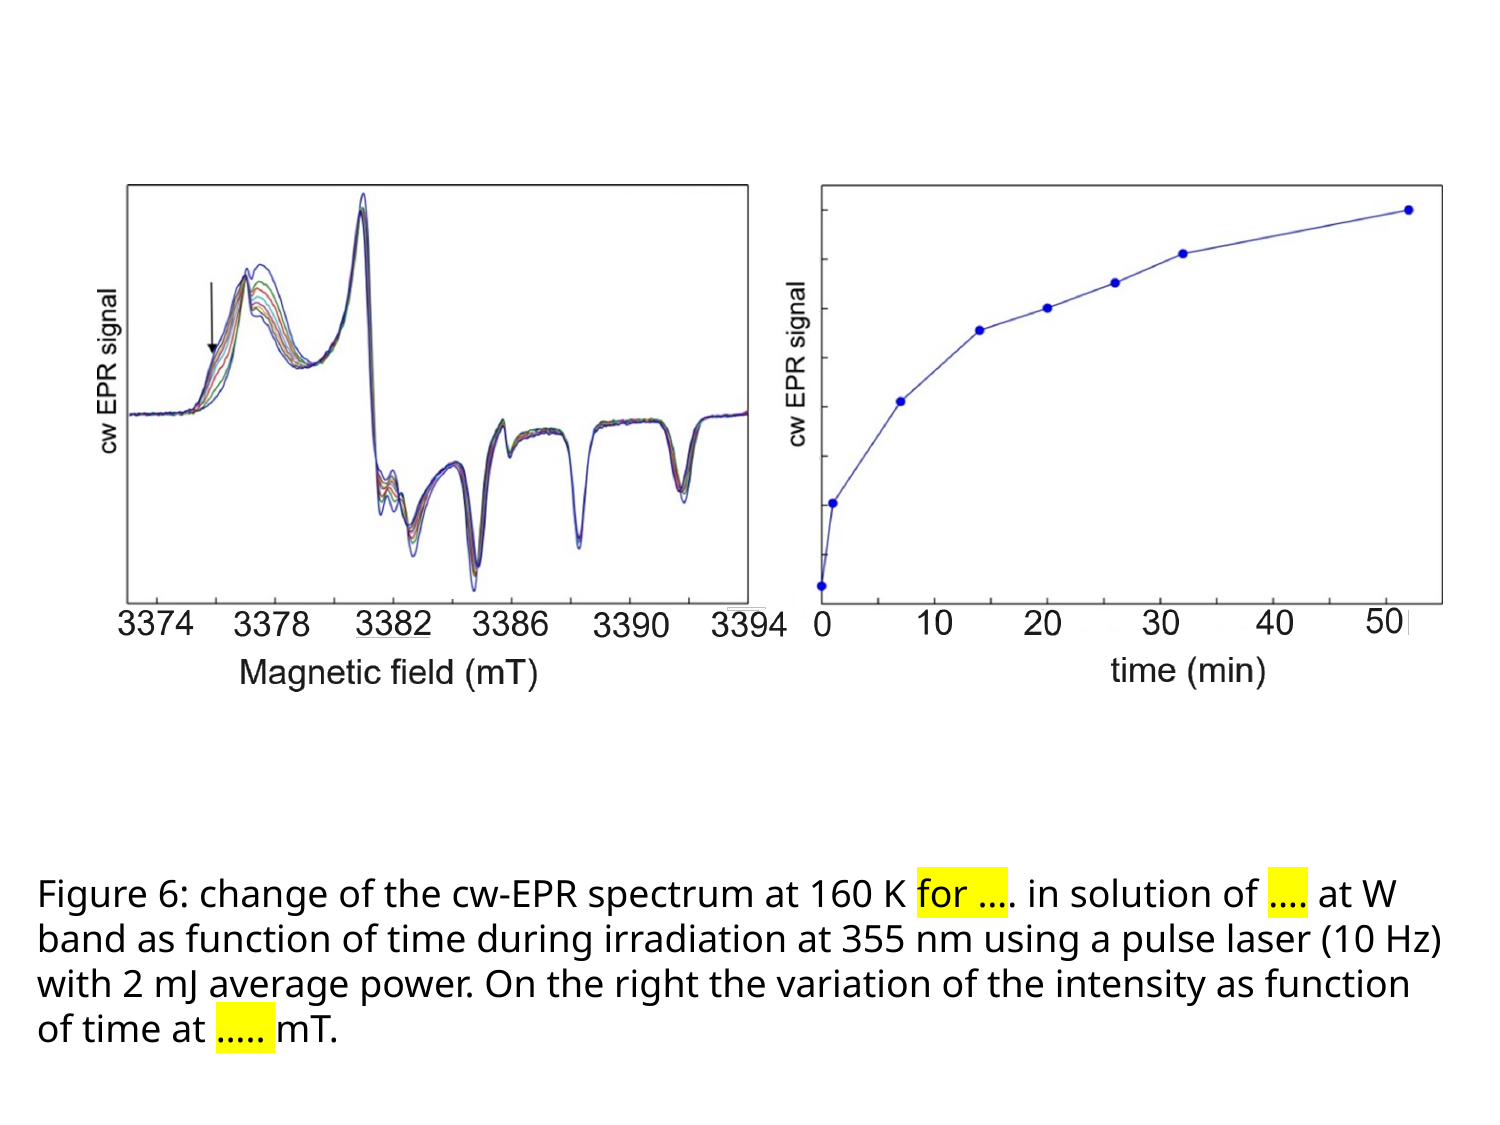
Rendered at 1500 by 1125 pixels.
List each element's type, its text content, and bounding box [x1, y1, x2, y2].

picture [97, 183, 1443, 704]
text_box Figure 6: change of the cw-EPR spectrum at 160 K for …. in solution of …. at W band as function of time during irradiation at 355 nm using a pulse laser (10 Hz) with 2 mJ average power. On the right the variation of the intensity as function of time at ….. mT. [22, 862, 1468, 1058]
